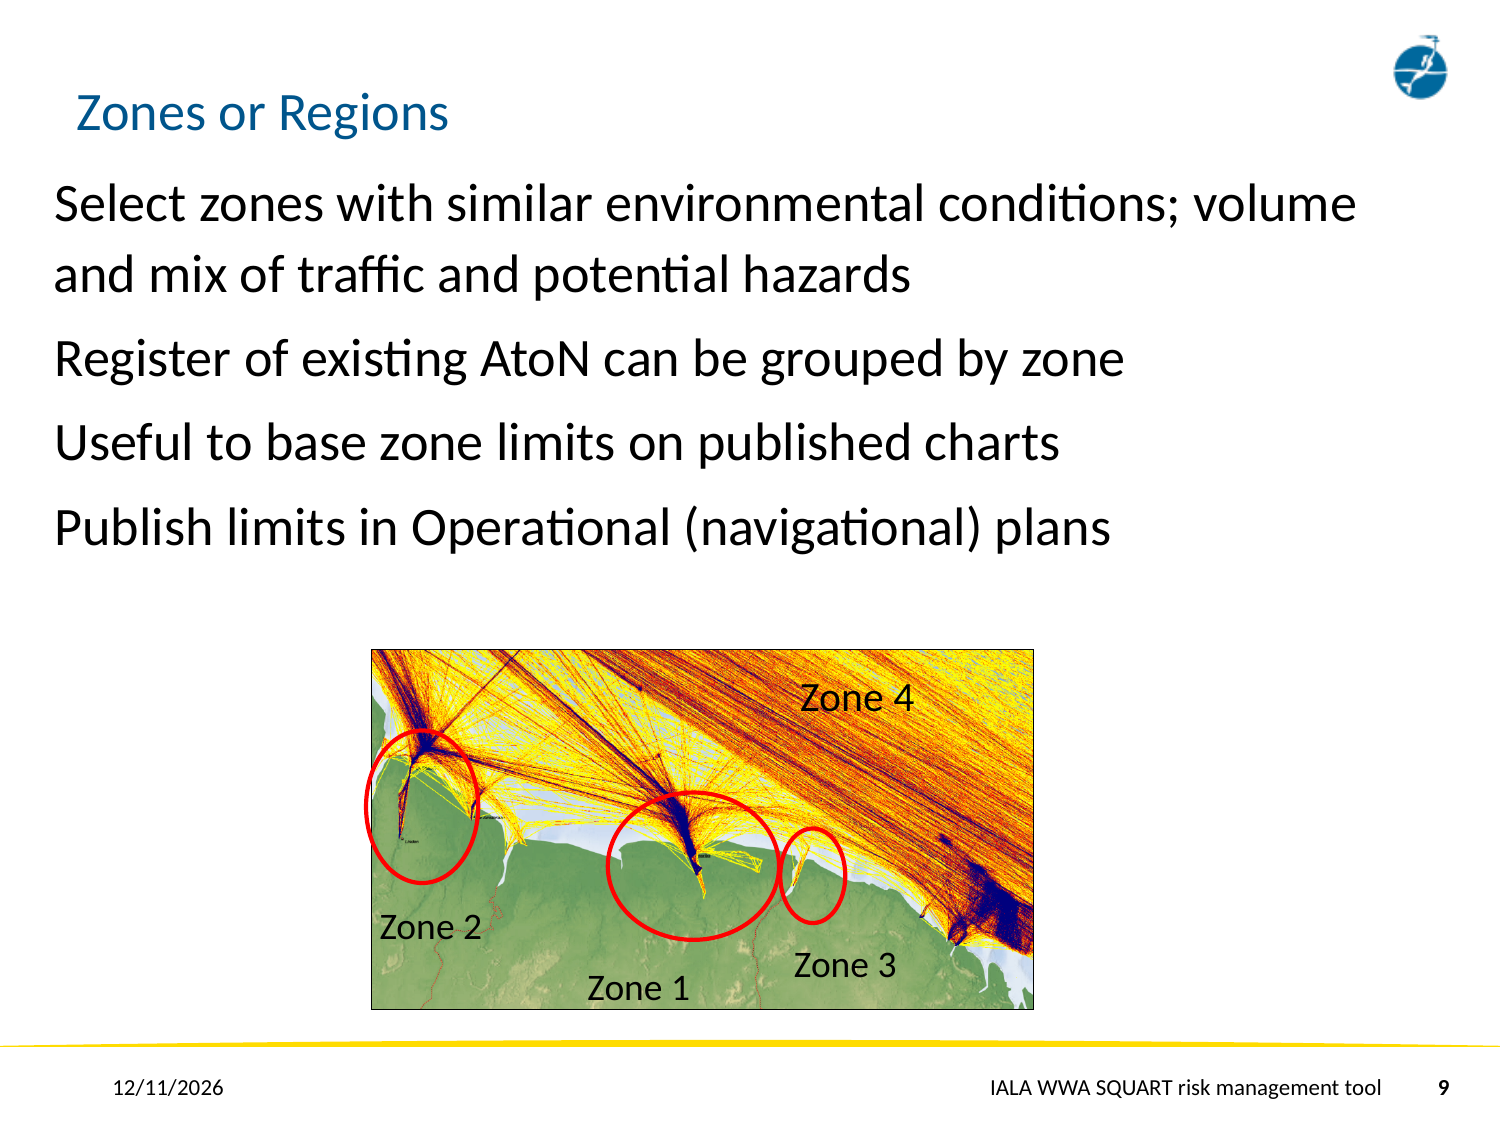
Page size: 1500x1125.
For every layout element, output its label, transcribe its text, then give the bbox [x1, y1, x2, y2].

footer IALA WWA SQUART risk management tool [466, 1046, 1387, 1125]
title Zones or Regions [76, 54, 1427, 142]
slide_number 9 [1387, 1046, 1500, 1125]
list Select zones with similar environmental conditions; volume and mix of traffic and potential hazards Register of existing AtoN can be grouped by zone Useful to base zone limits on published charts Publish limits in Operational (navigational) plans [53, 160, 1371, 610]
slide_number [112, 1046, 461, 1125]
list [371, 649, 1035, 1010]
